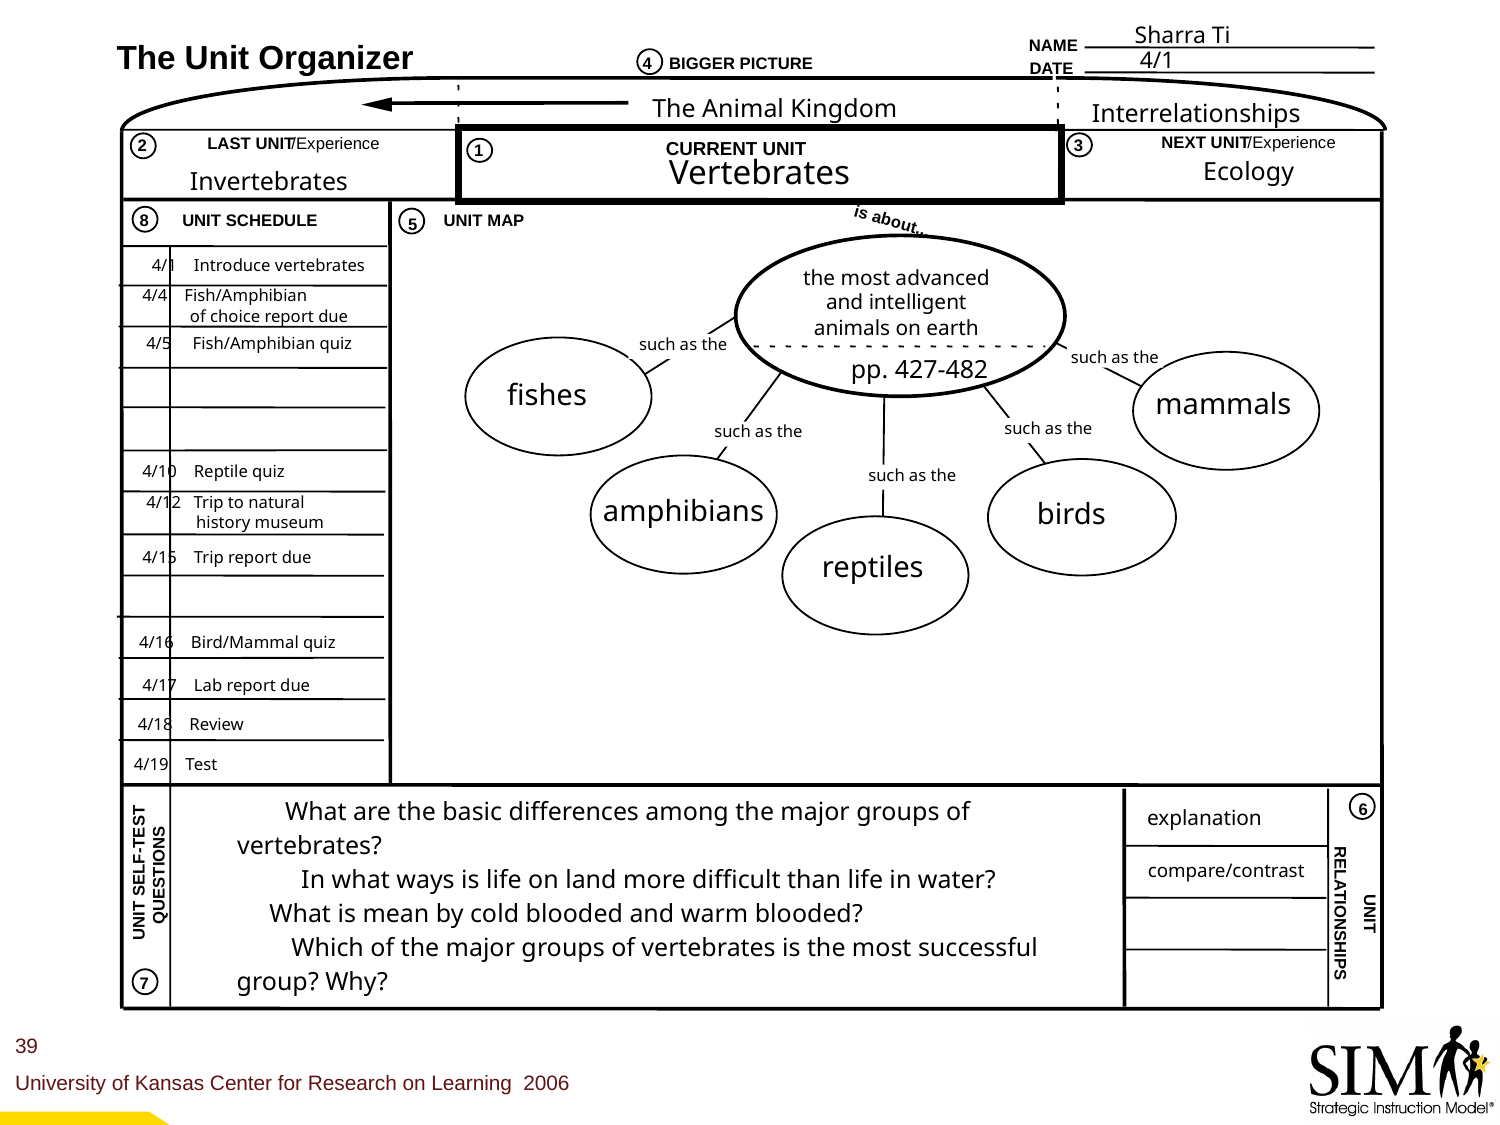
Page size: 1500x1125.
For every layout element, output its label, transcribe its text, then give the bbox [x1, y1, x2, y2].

picture [1307, 1015, 1500, 1125]
footer University of Kansas Center for Research on Learning 2006 [0, 1062, 626, 1101]
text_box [116, 20, 1386, 1028]
slide_number 39 [0, 1024, 313, 1062]
